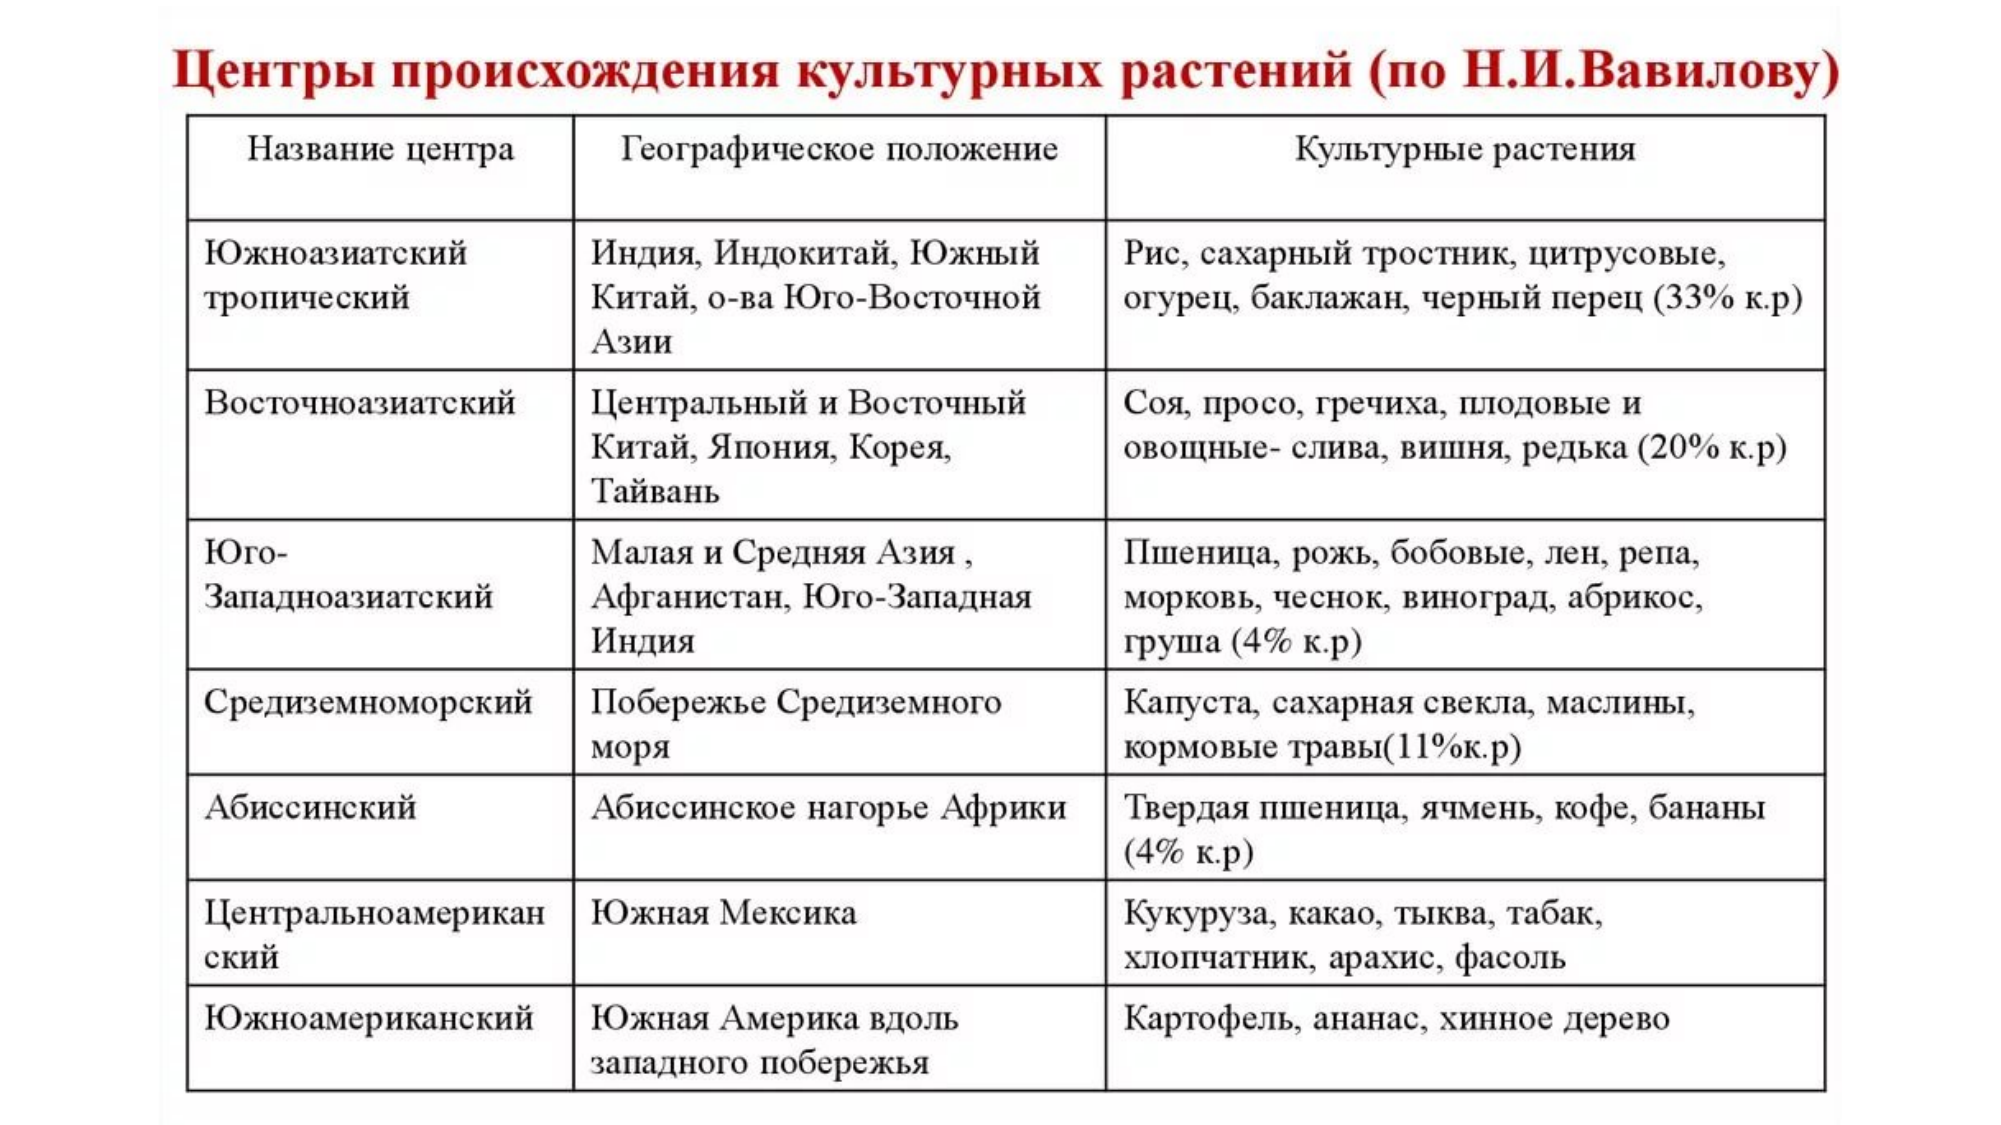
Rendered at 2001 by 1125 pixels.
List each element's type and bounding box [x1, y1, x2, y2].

picture [158, 6, 1842, 1125]
